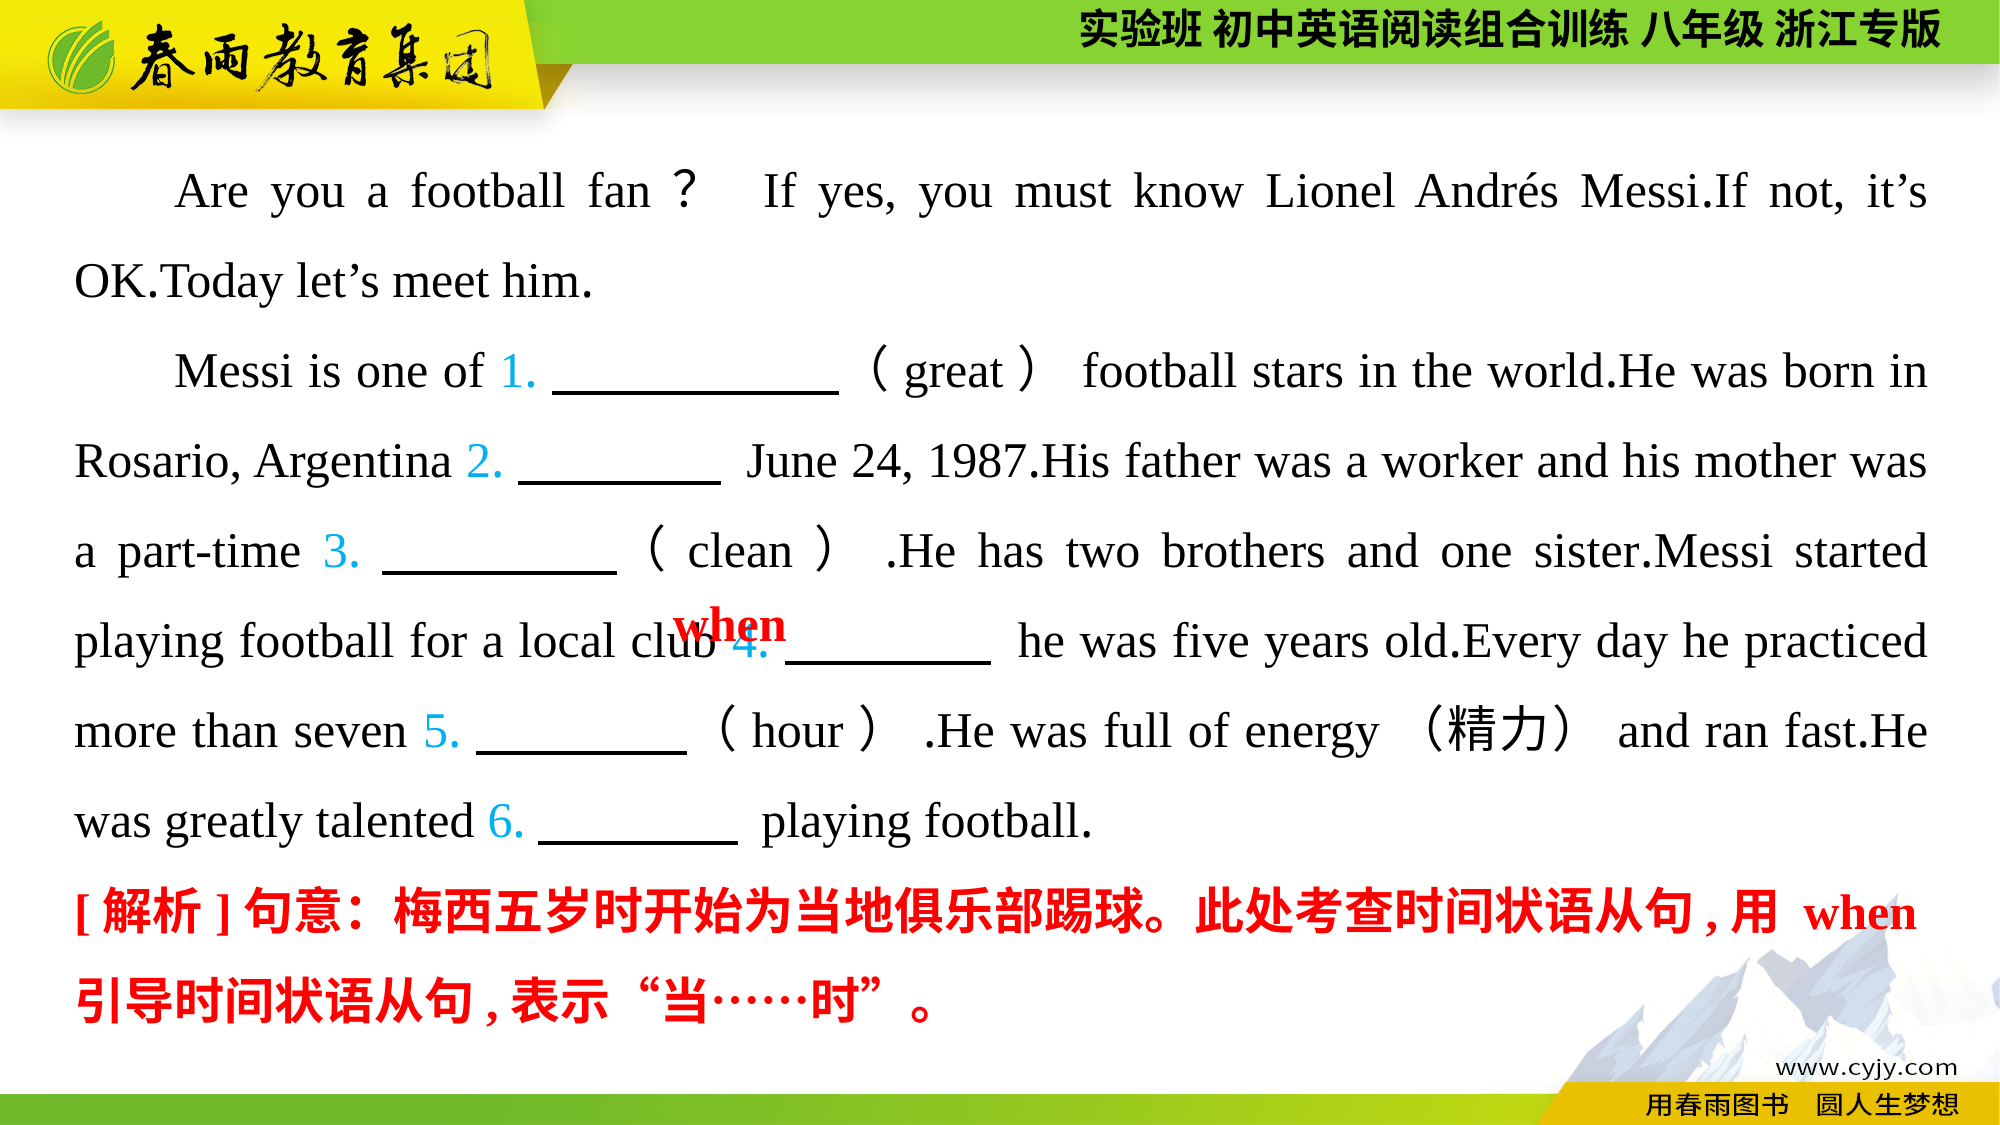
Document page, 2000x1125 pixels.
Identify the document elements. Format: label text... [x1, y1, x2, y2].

picture [0, 0, 2000, 1125]
text_box [解析]句意：梅西五岁时开始为当地俱乐部踢球。此处考查时间状语从句,用 when引导时间状语从句,表示“当……时”。 [59, 863, 1944, 1038]
list Are you a football fan？ If yes, you must know Lionel Andrés Messi.If not, it’s OK.Today let’s meet him. Messi is one of 1. （great）football stars in the world.He was born in Rosario, Argentina 2. June 24, 1987.His father was a worker and his mother was a part-time 3. （clean）.He has two brothers and one sister.Messi started playing football for a local club 4. he was five years old.Every day he practiced more than seven 5. （hour）.He was full of energy（精力）and ran fast.He was greatly talented 6. playing football. [59, 120, 1944, 863]
text_box when [658, 584, 802, 659]
